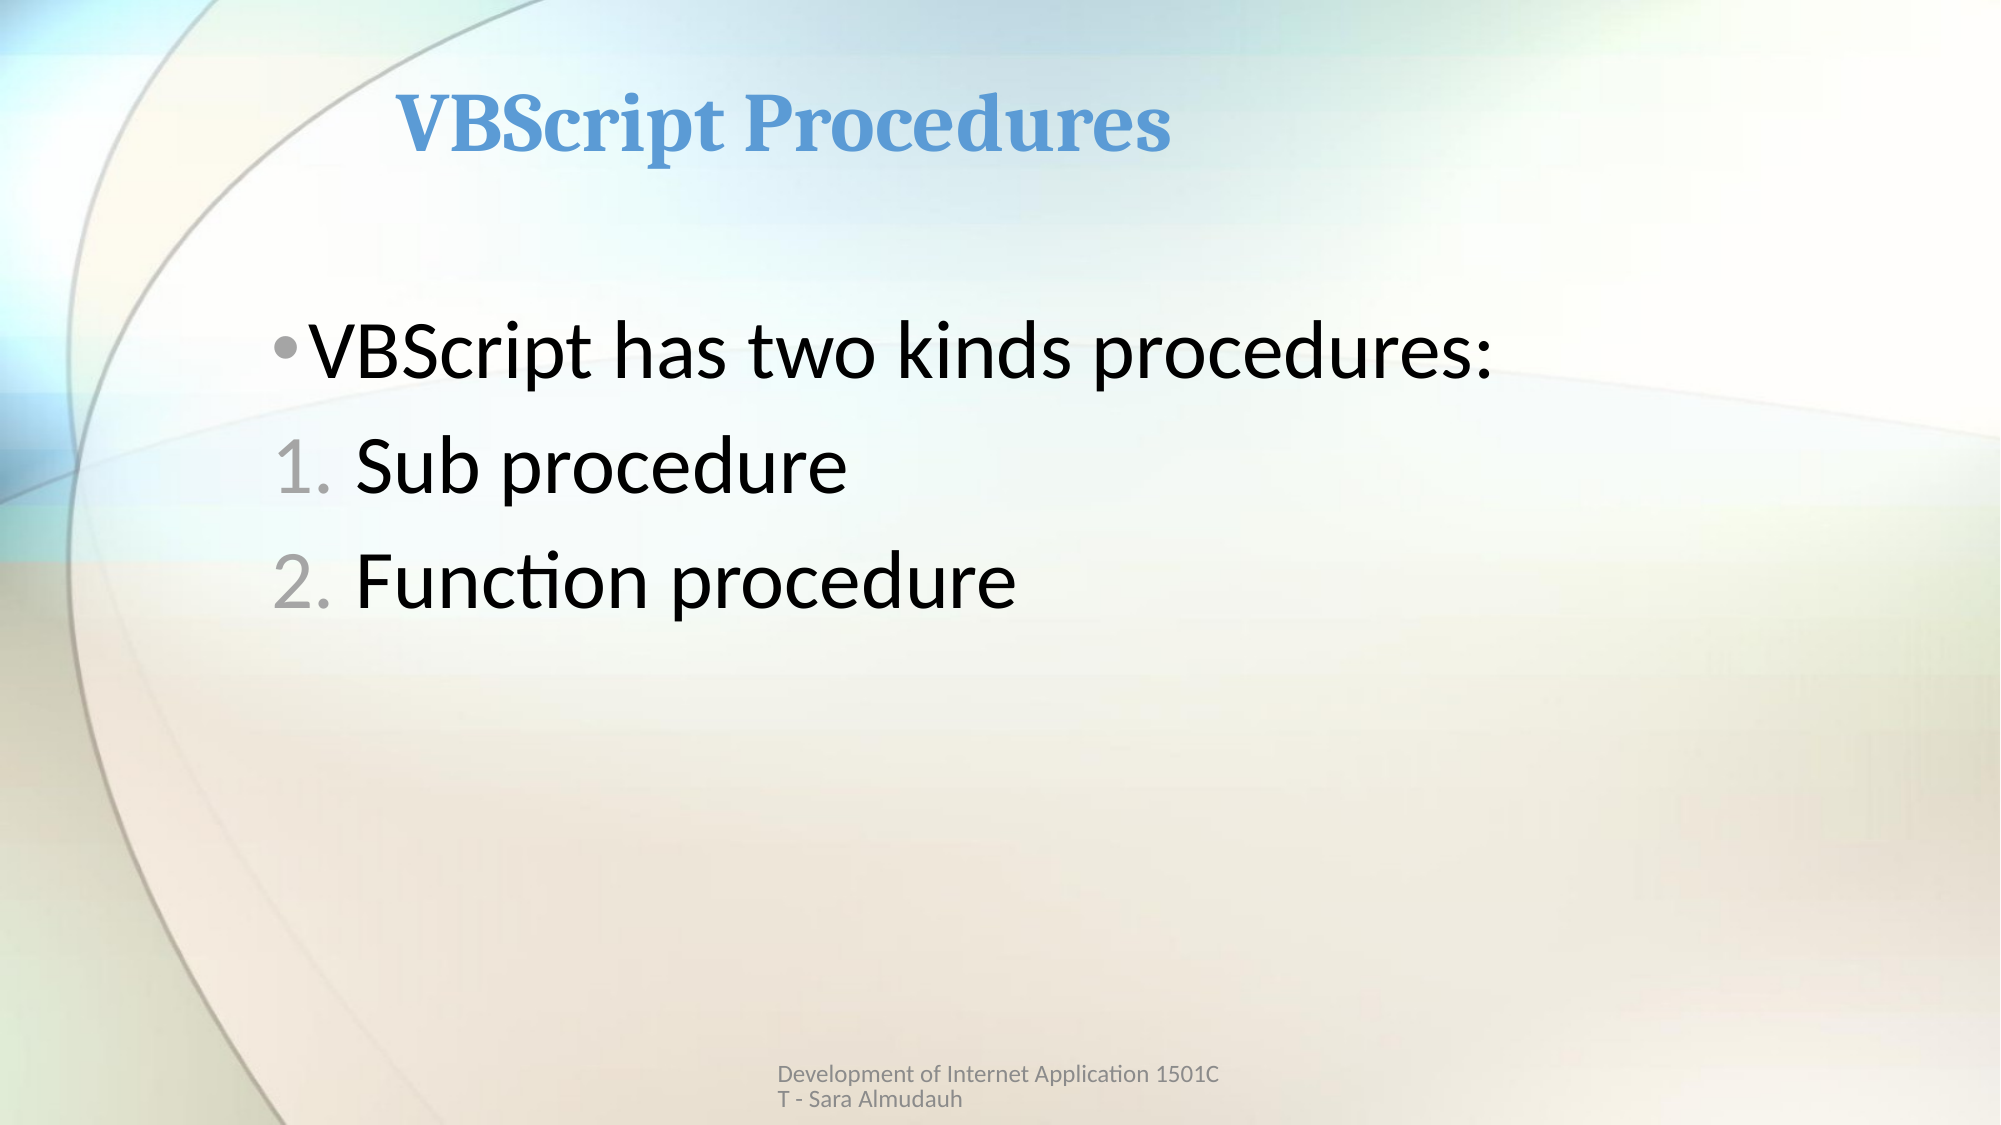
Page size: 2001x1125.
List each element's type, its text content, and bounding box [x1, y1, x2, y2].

picture [0, 0, 2001, 1125]
list VBScript has two kinds procedures: Sub procedure Function procedure [256, 299, 1863, 1014]
footer Development of Internet Application 1501CT - Sara Almudauh [762, 1042, 1238, 1103]
title VBScript Procedures [381, 59, 1863, 278]
